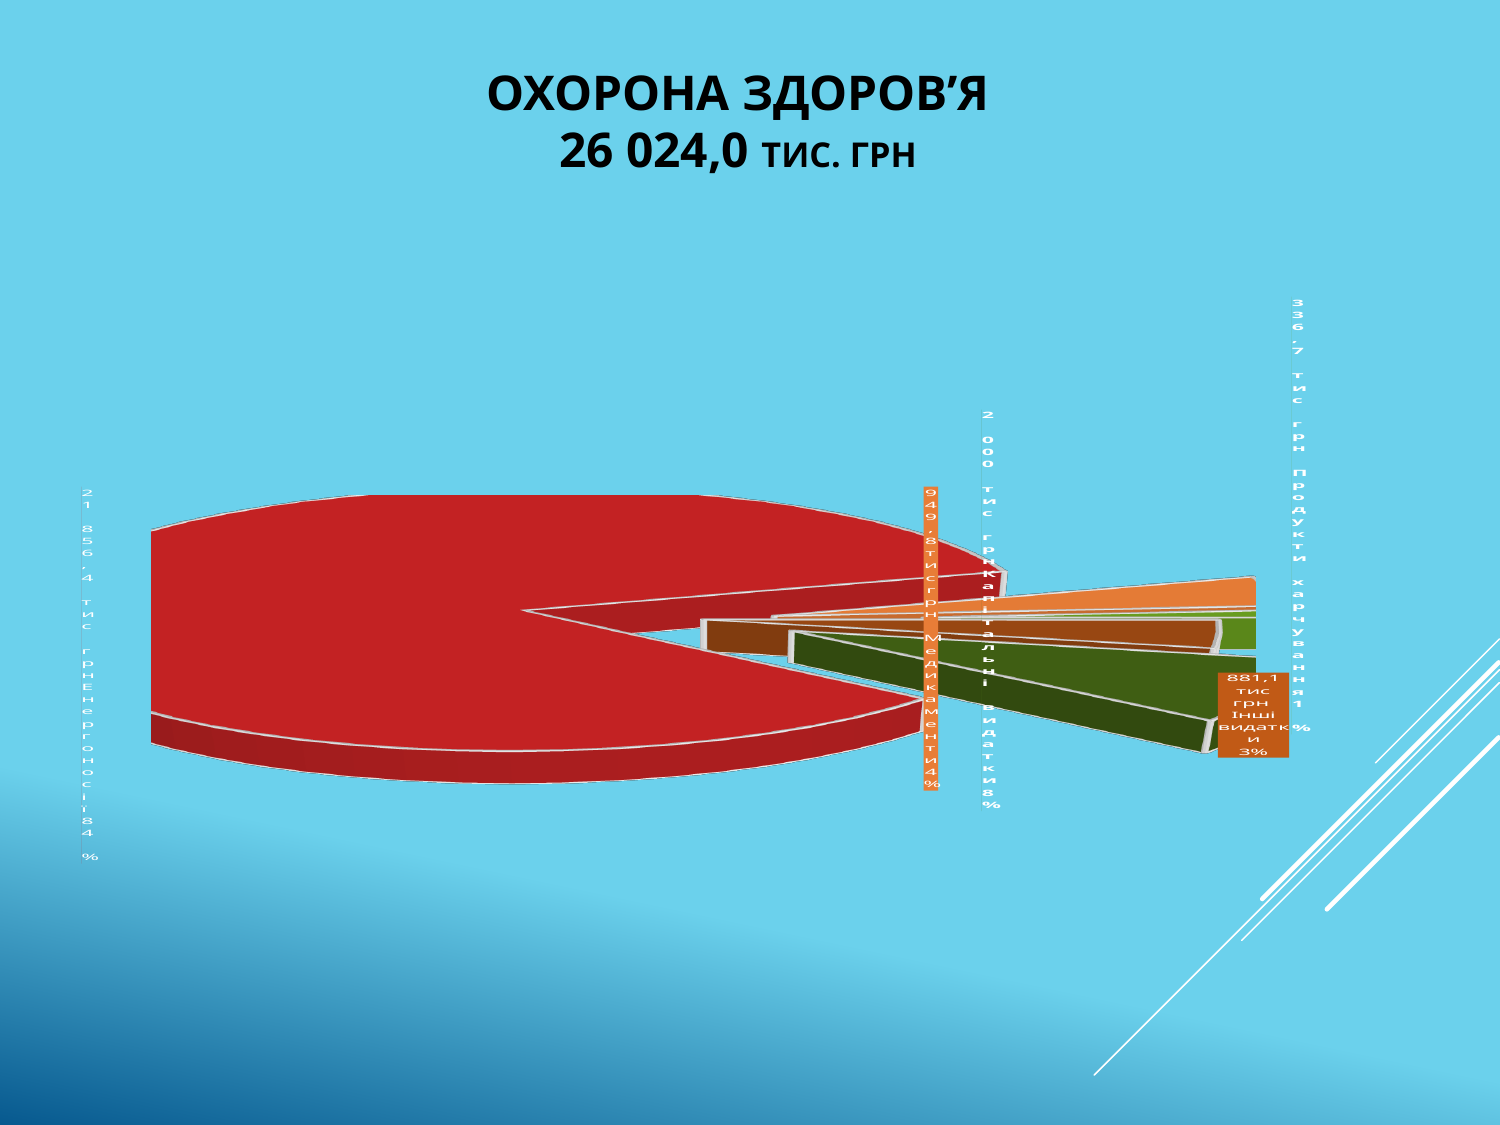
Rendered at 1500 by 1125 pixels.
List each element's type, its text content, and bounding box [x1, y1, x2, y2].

chart [29, 207, 1436, 1125]
title ОХОРОНА ЗДОРОВ’Я 26 024,0 тис. грн [407, 54, 1069, 185]
